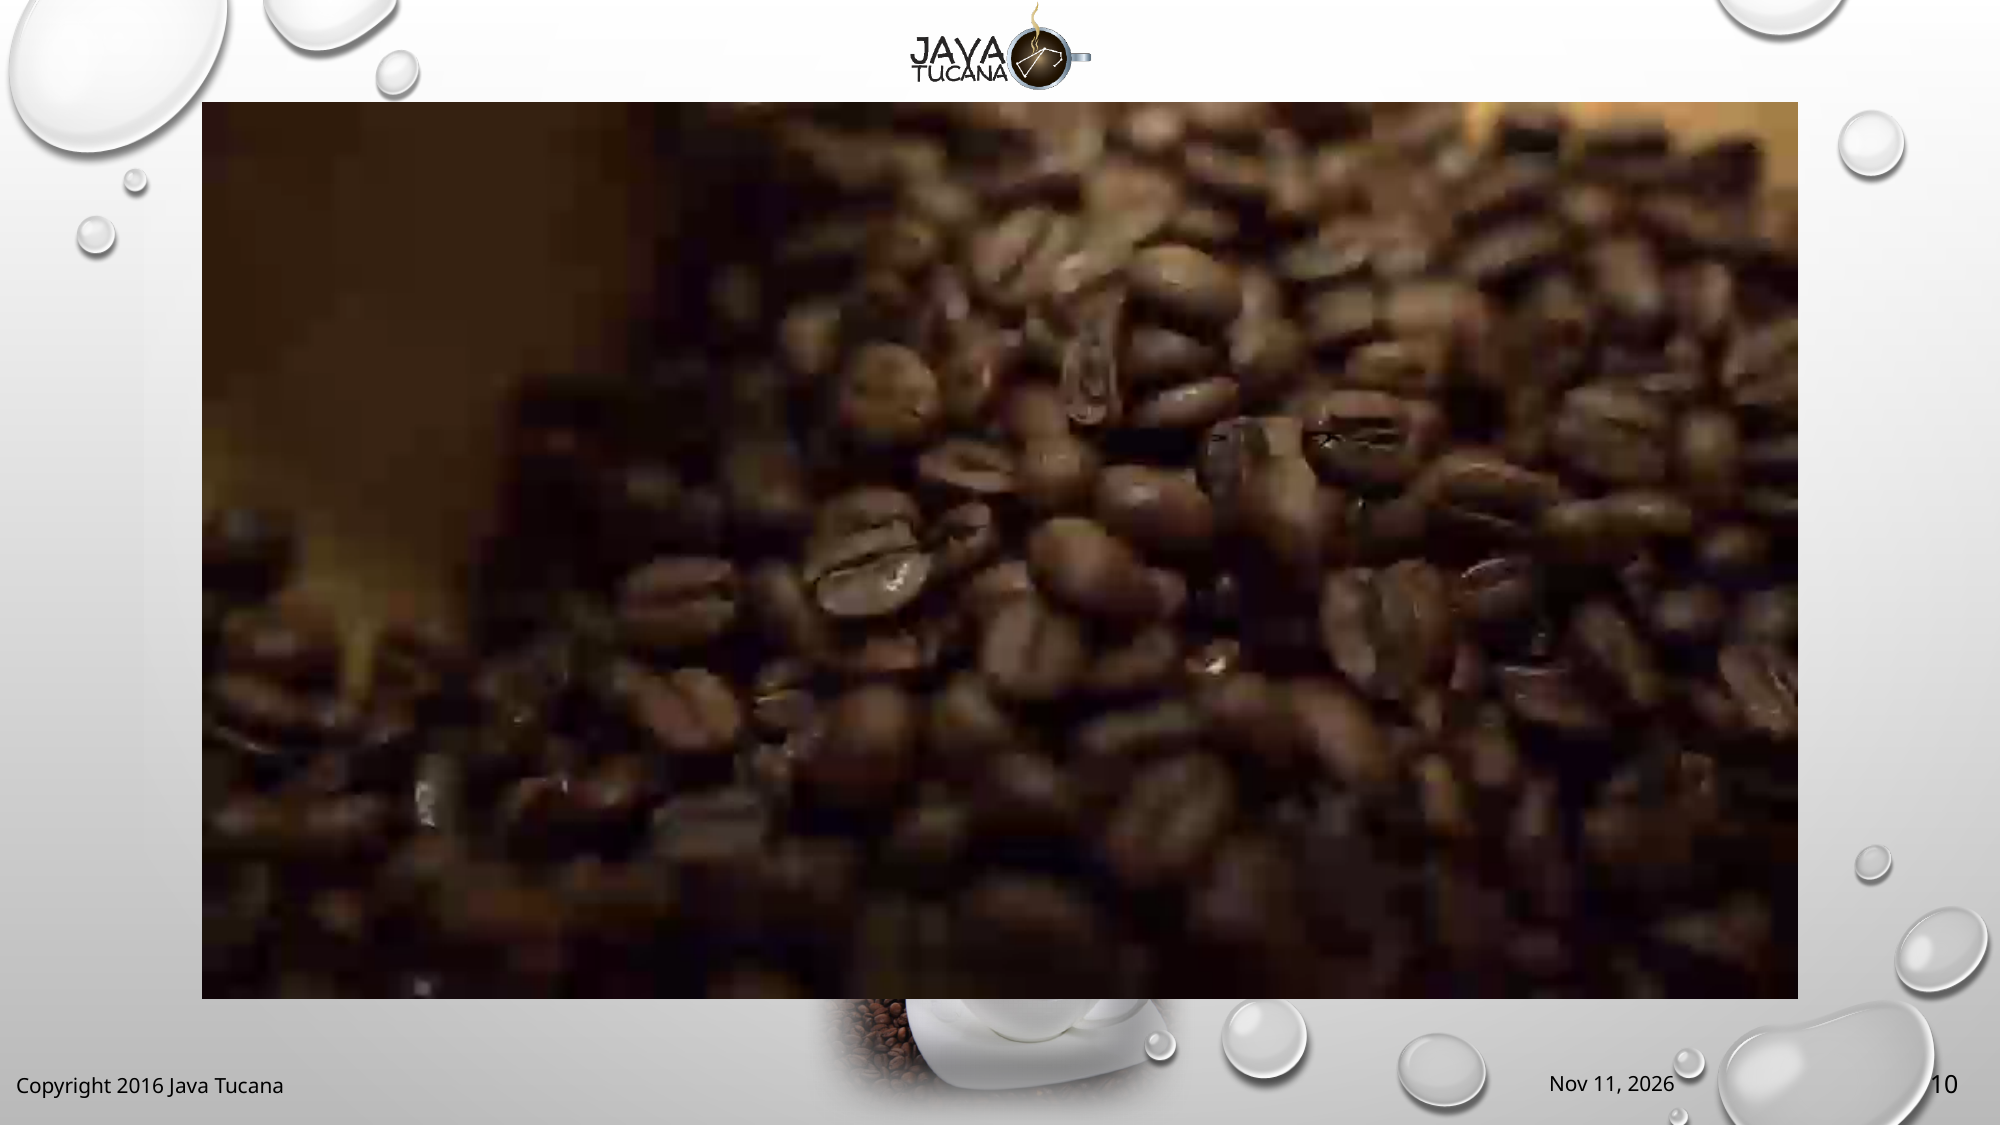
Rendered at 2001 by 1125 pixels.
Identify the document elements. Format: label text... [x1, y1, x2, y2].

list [201, 101, 1799, 1000]
slide_number 10 [1848, 1055, 1974, 1116]
footer Copyright 2016 Java Tucana [1, 1055, 1096, 1116]
picture [0, 0, 2001, 1125]
slide_number 5-May-16 [1239, 1055, 1690, 1116]
